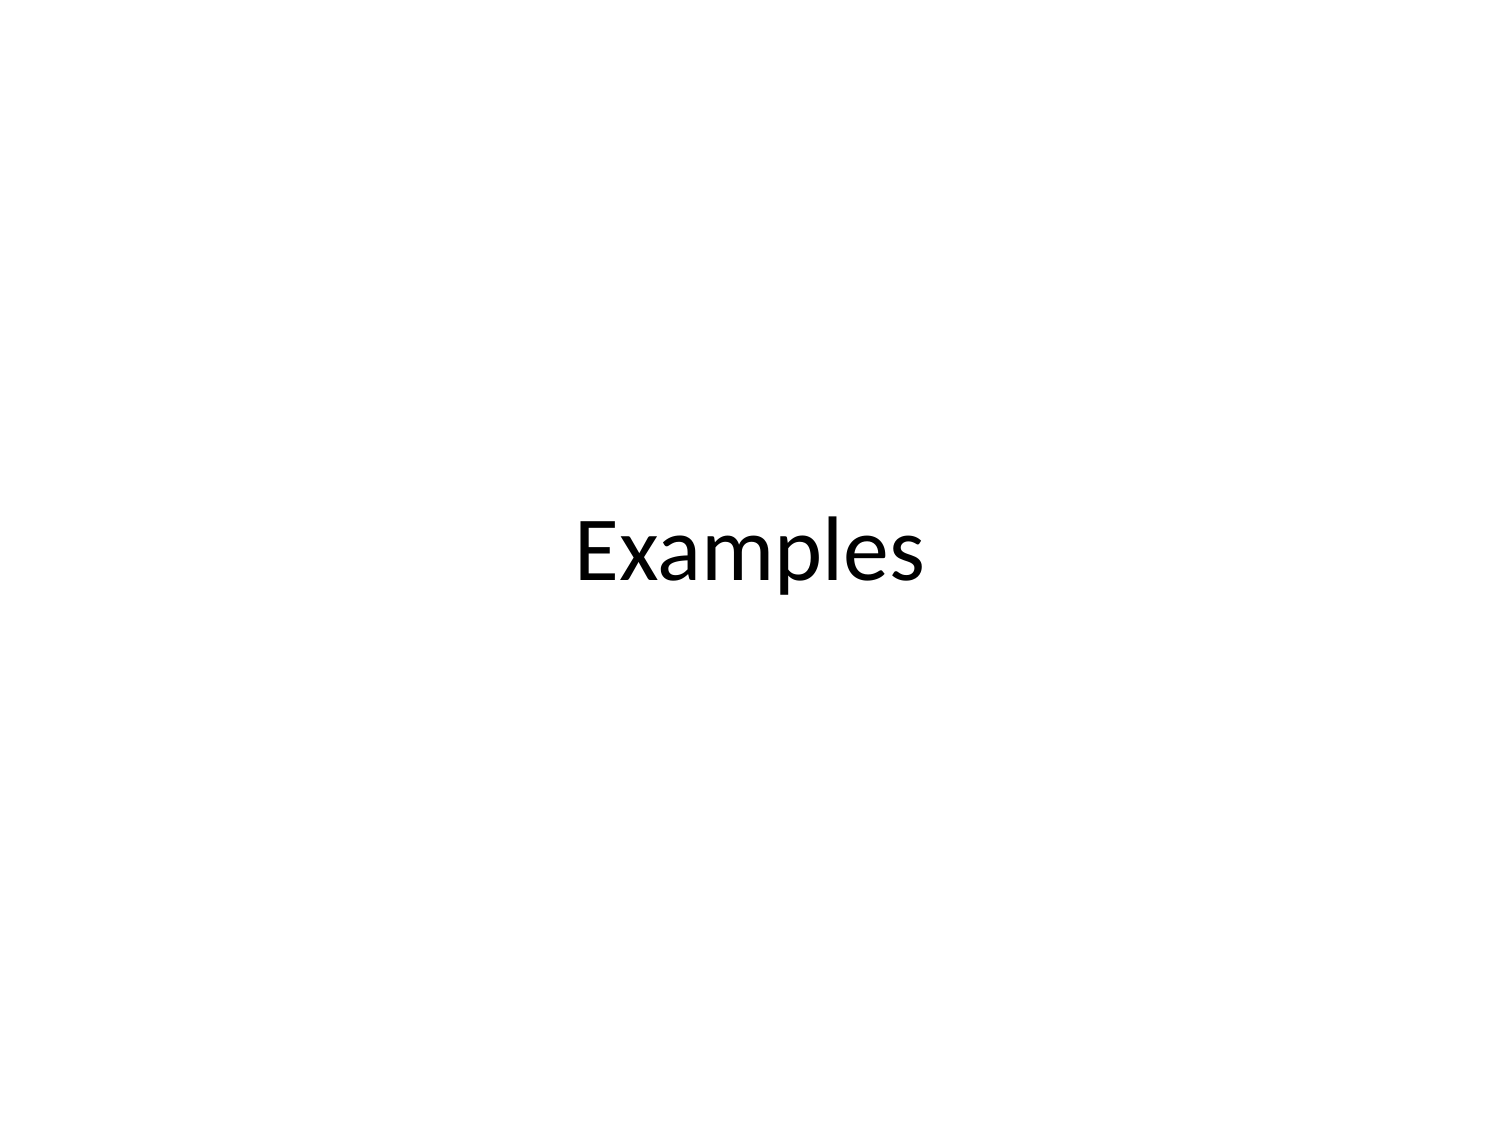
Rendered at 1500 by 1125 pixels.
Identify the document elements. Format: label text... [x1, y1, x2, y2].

title Examples [75, 450, 1425, 638]
